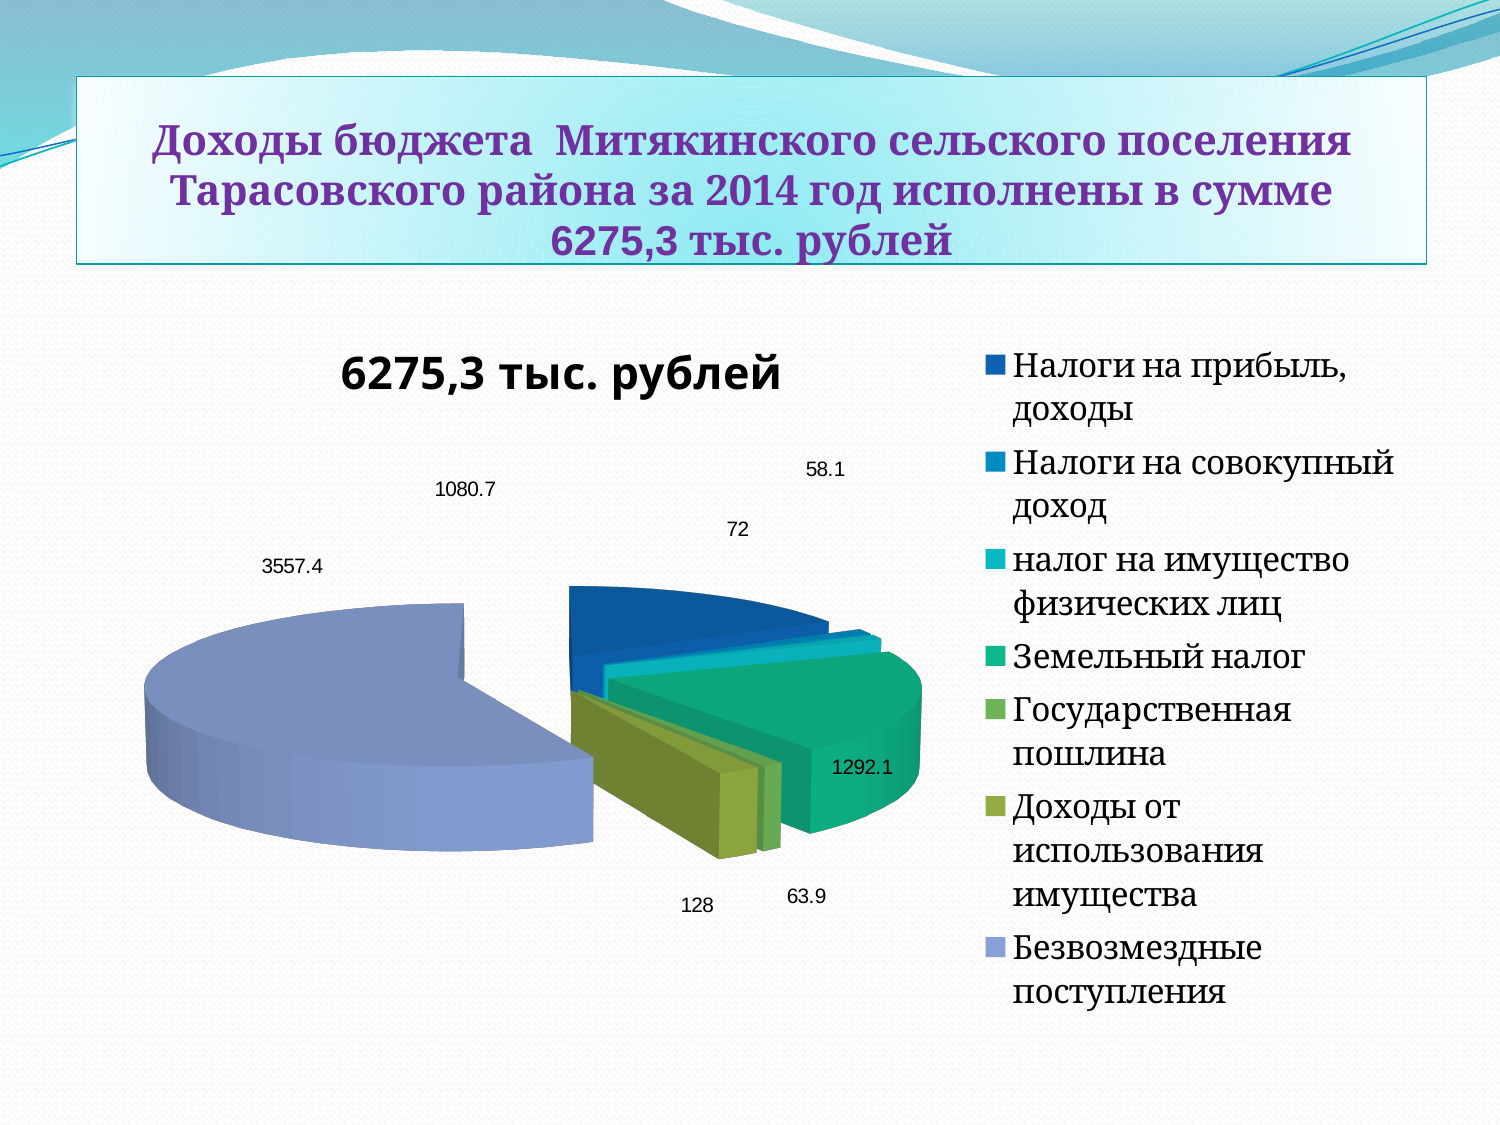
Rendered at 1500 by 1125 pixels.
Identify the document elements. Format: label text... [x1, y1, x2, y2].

title Доходы бюджета Митякинского сельского поселения Тарасовского района за 2014 год исполнены в сумме 6275,3 тыс. рублей [76, 76, 1427, 265]
chart [74, 317, 1426, 1038]
